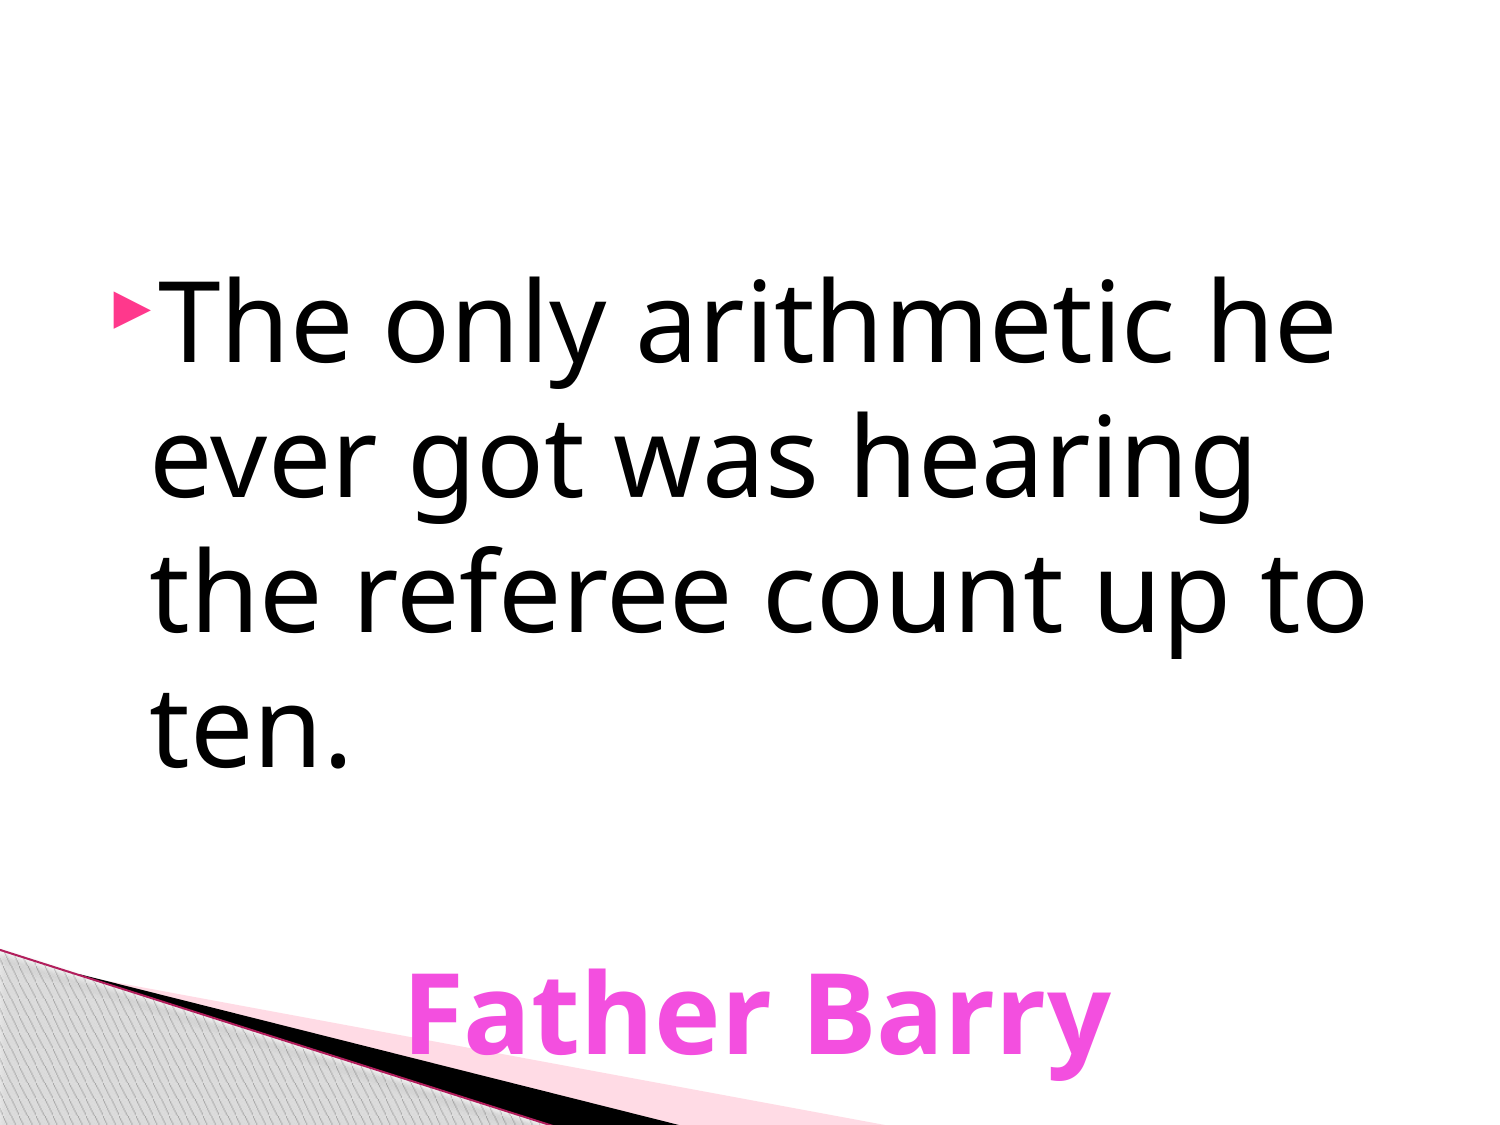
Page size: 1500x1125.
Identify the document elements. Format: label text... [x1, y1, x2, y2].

list The only arithmetic he ever got was hearing the referee count up to ten. Father Barry [75, 243, 1425, 986]
